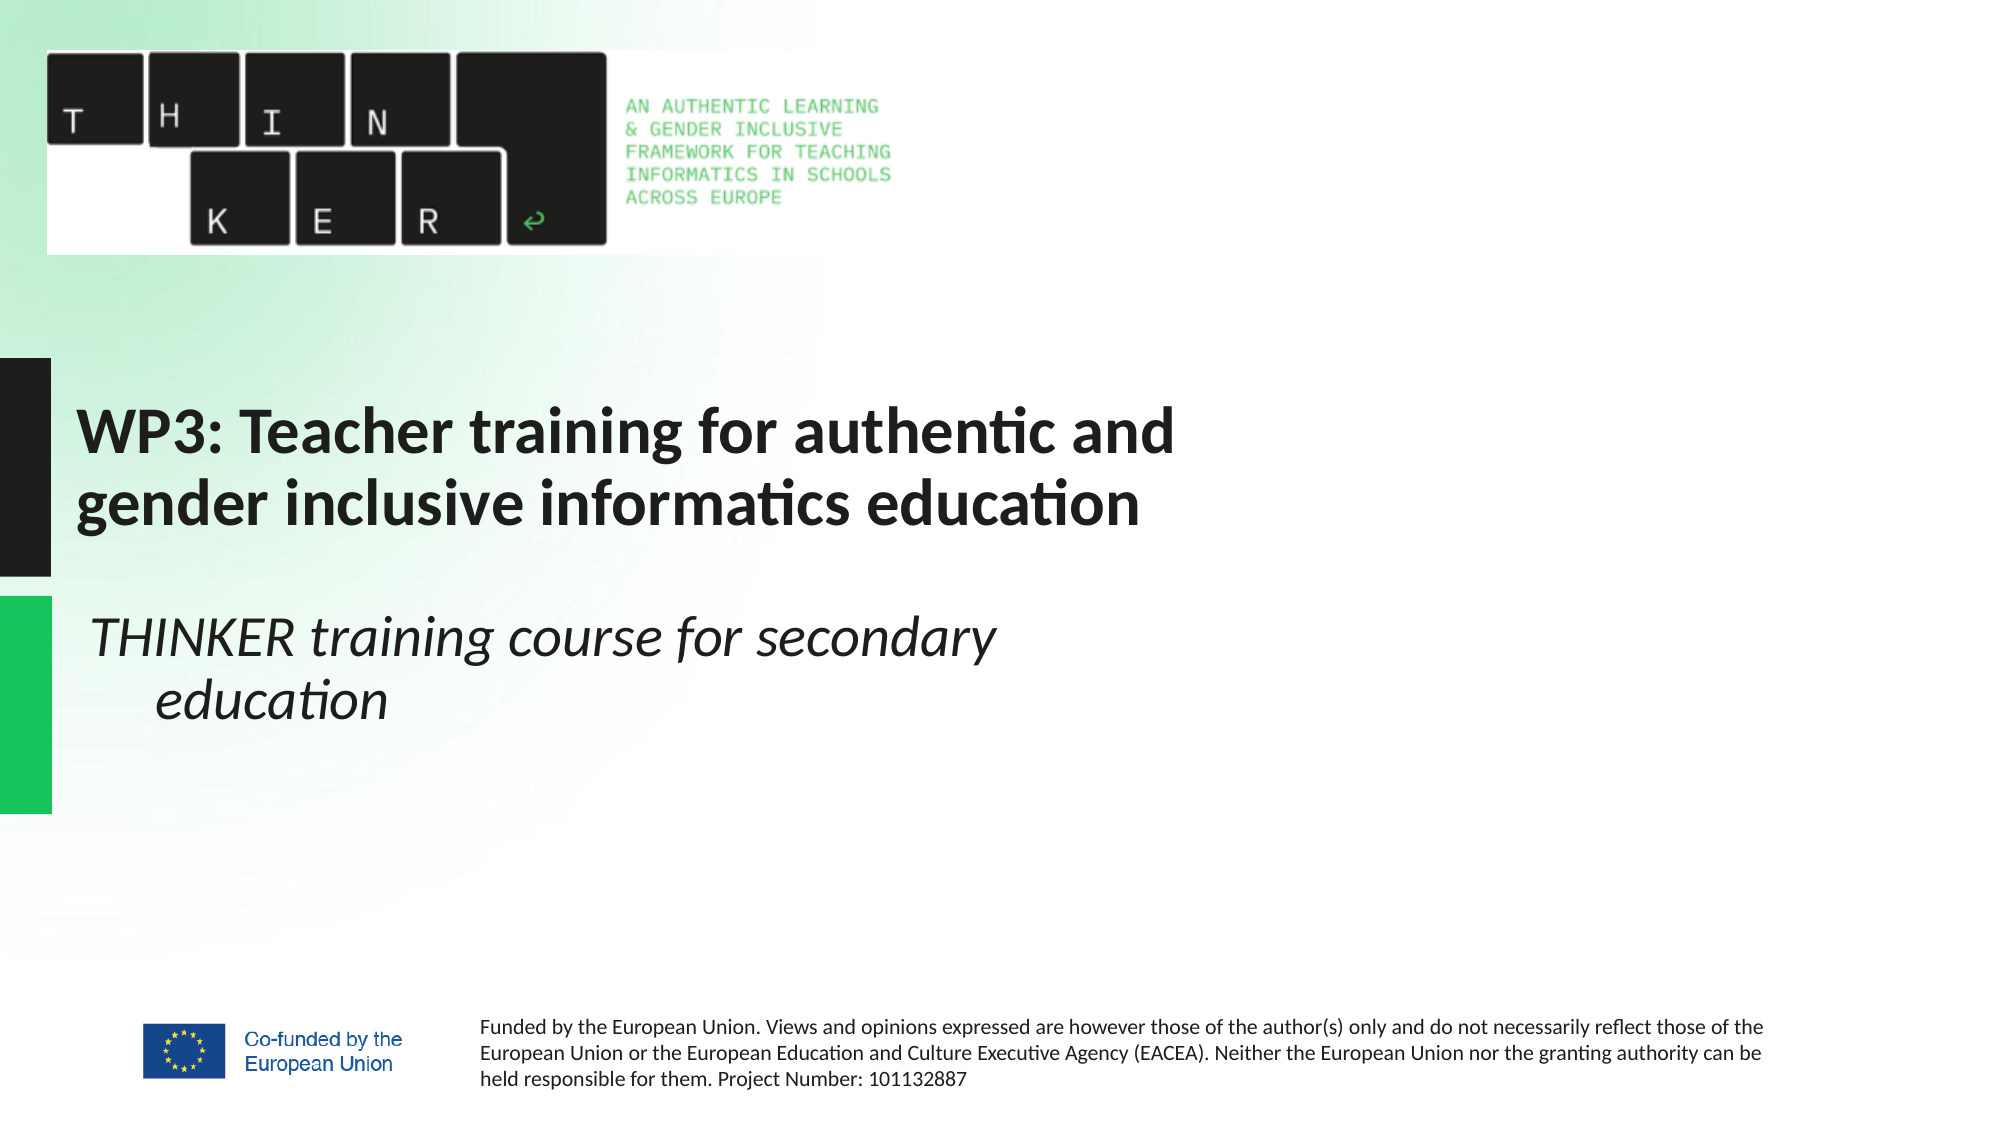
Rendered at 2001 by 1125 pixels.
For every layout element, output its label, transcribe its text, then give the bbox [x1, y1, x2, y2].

subtitle THINKER training course for secondary education [65, 599, 1197, 812]
picture [0, 0, 907, 1125]
title WP3: Teacher training for authentic and gender inclusive informatics education [61, 358, 1196, 578]
